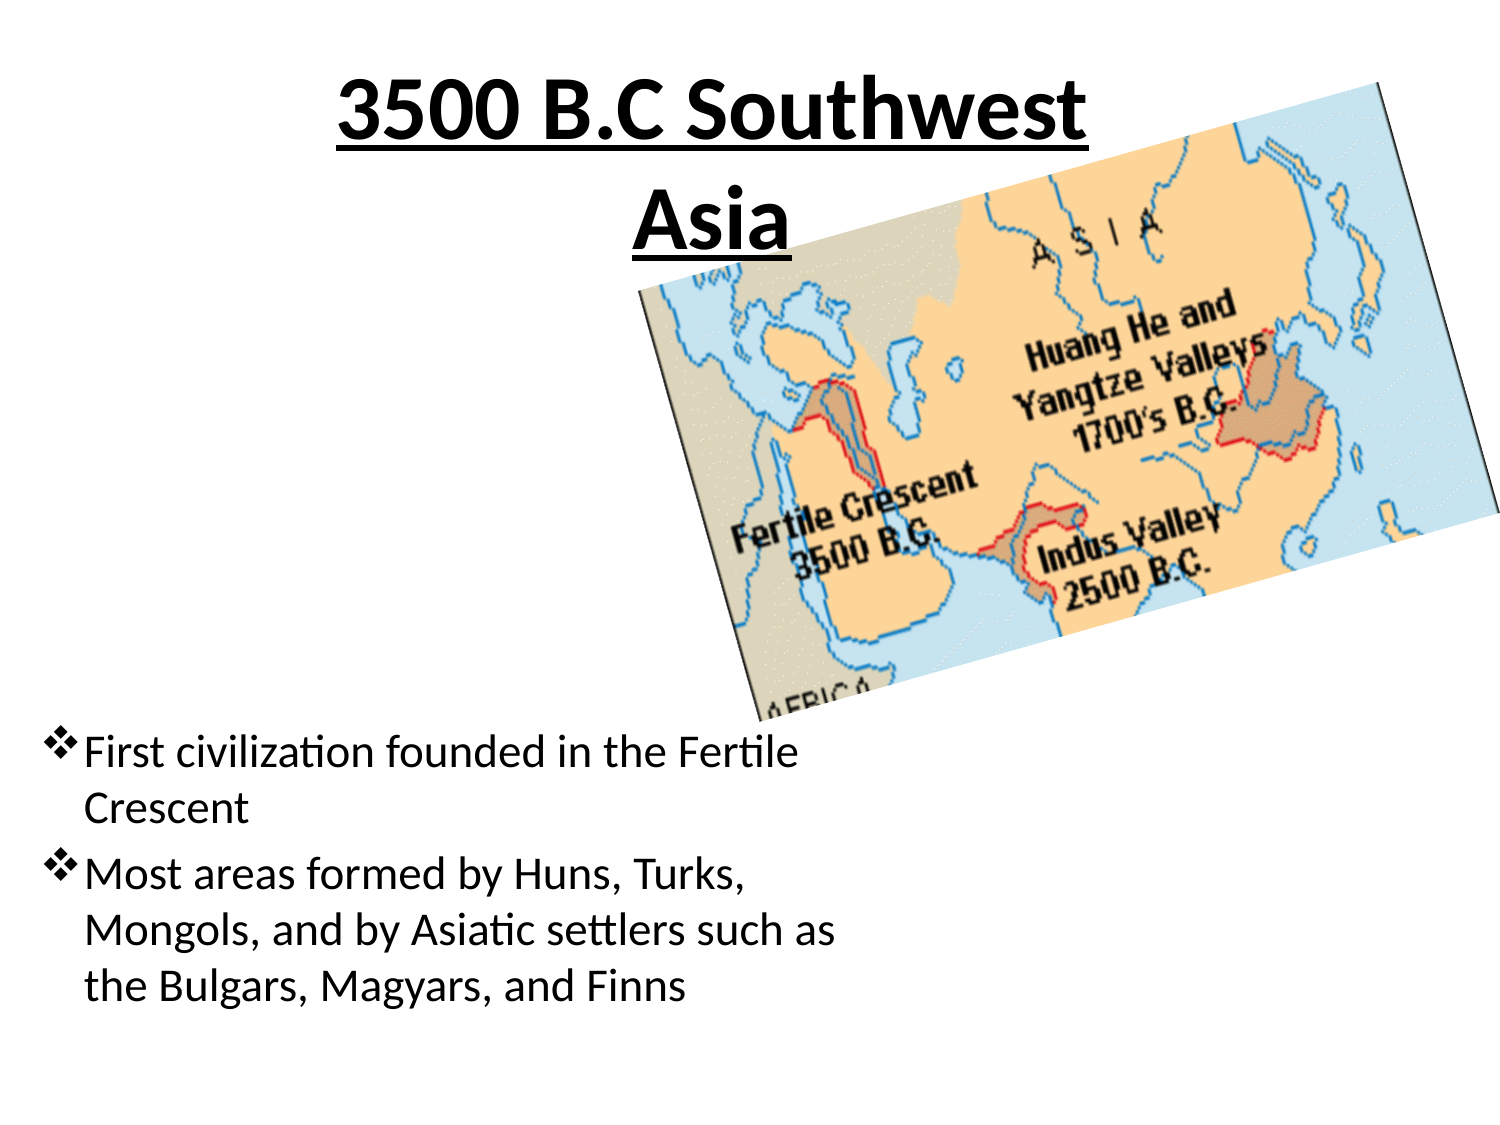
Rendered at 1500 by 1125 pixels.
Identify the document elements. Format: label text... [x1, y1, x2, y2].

list First civilization founded in the Fertile Crescent Most areas formed by Huns, Turks, Mongols, and by Asiatic settlers such as the Bulgars, Magyars, and Finns [24, 712, 925, 1020]
picture [639, 82, 1499, 712]
title 3500 B.C Southwest Asia [262, 182, 678, 275]
